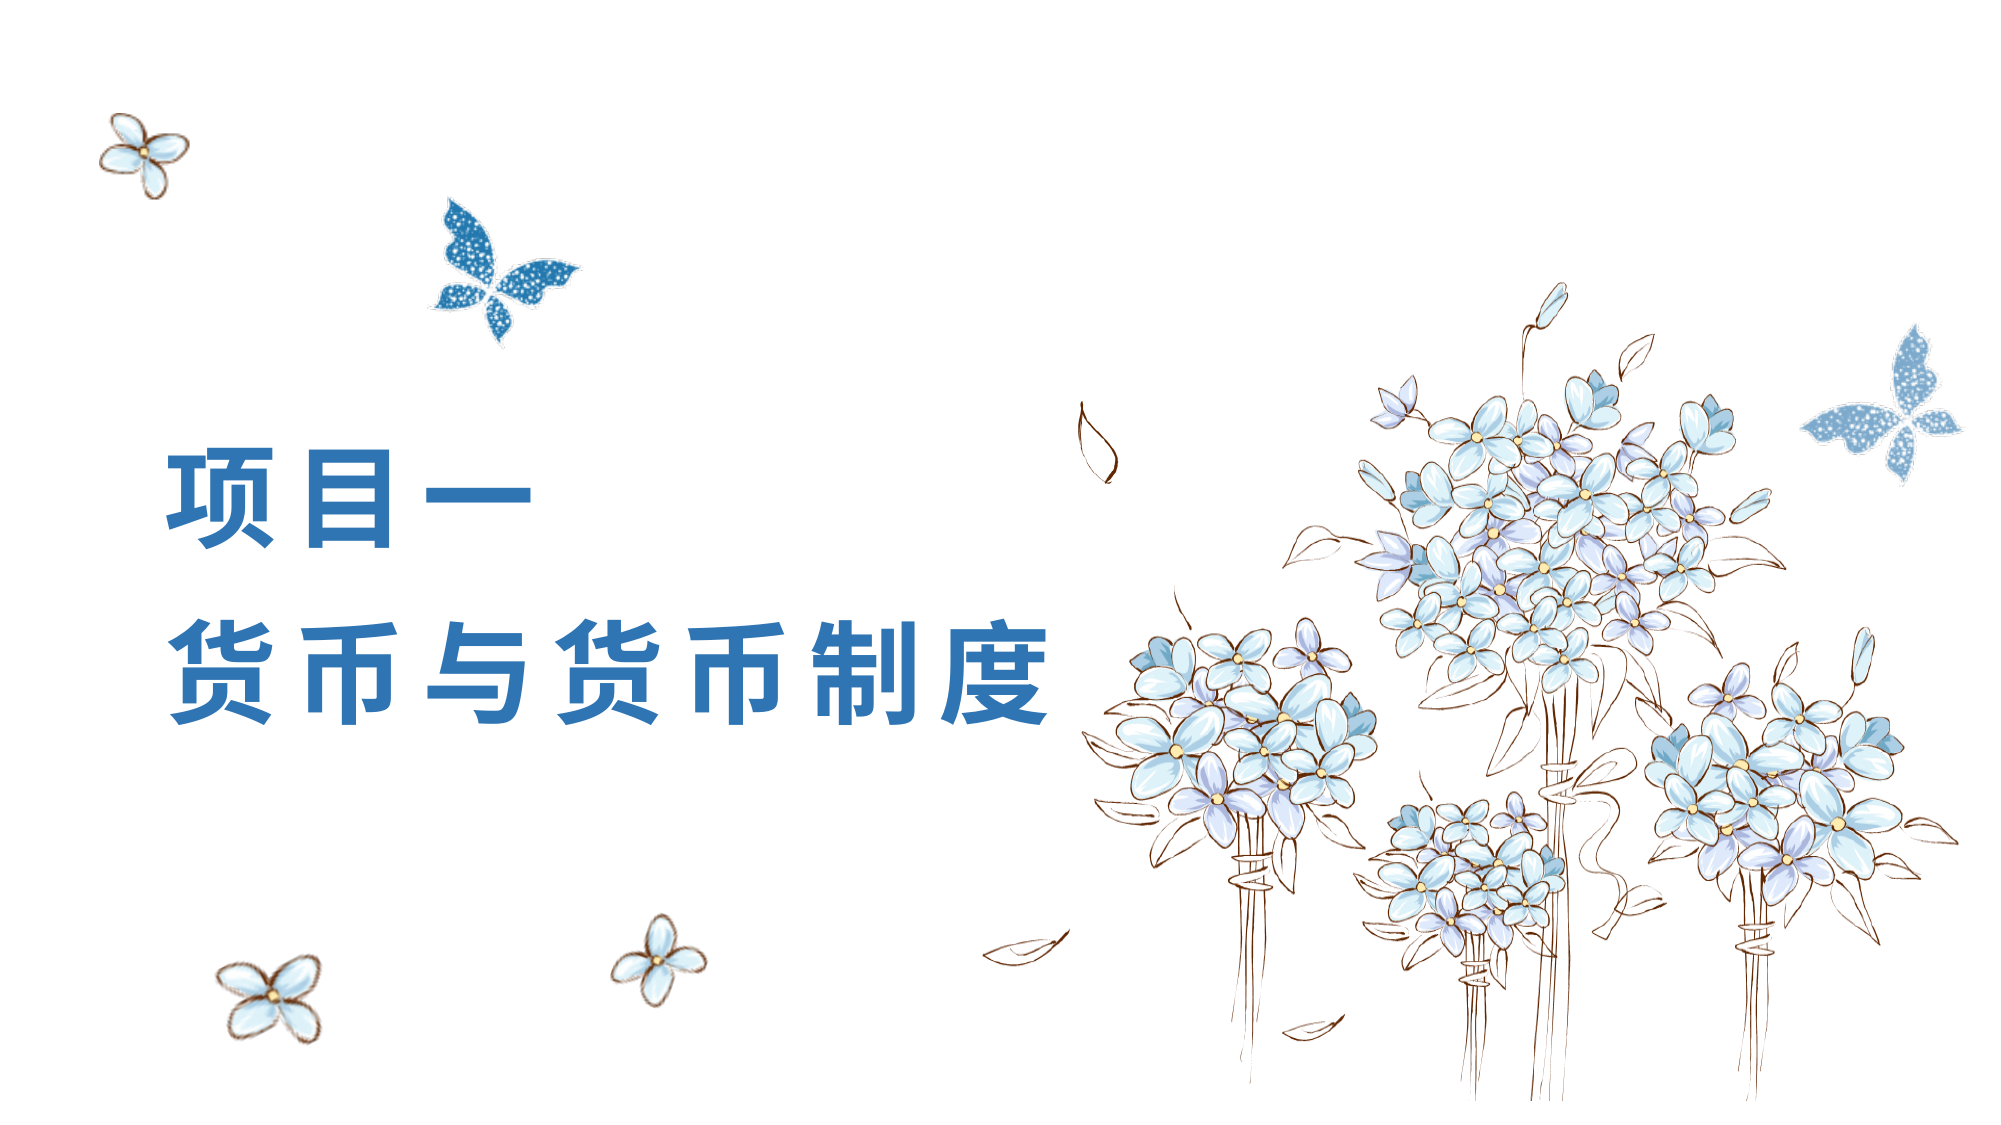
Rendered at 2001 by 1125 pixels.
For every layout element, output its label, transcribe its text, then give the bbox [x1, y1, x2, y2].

picture [982, 282, 1966, 1101]
picture [427, 196, 584, 350]
picture [606, 904, 718, 1019]
picture [201, 926, 353, 1075]
title 项目一 货币与货币制度 [149, 405, 1121, 720]
picture [99, 113, 192, 202]
